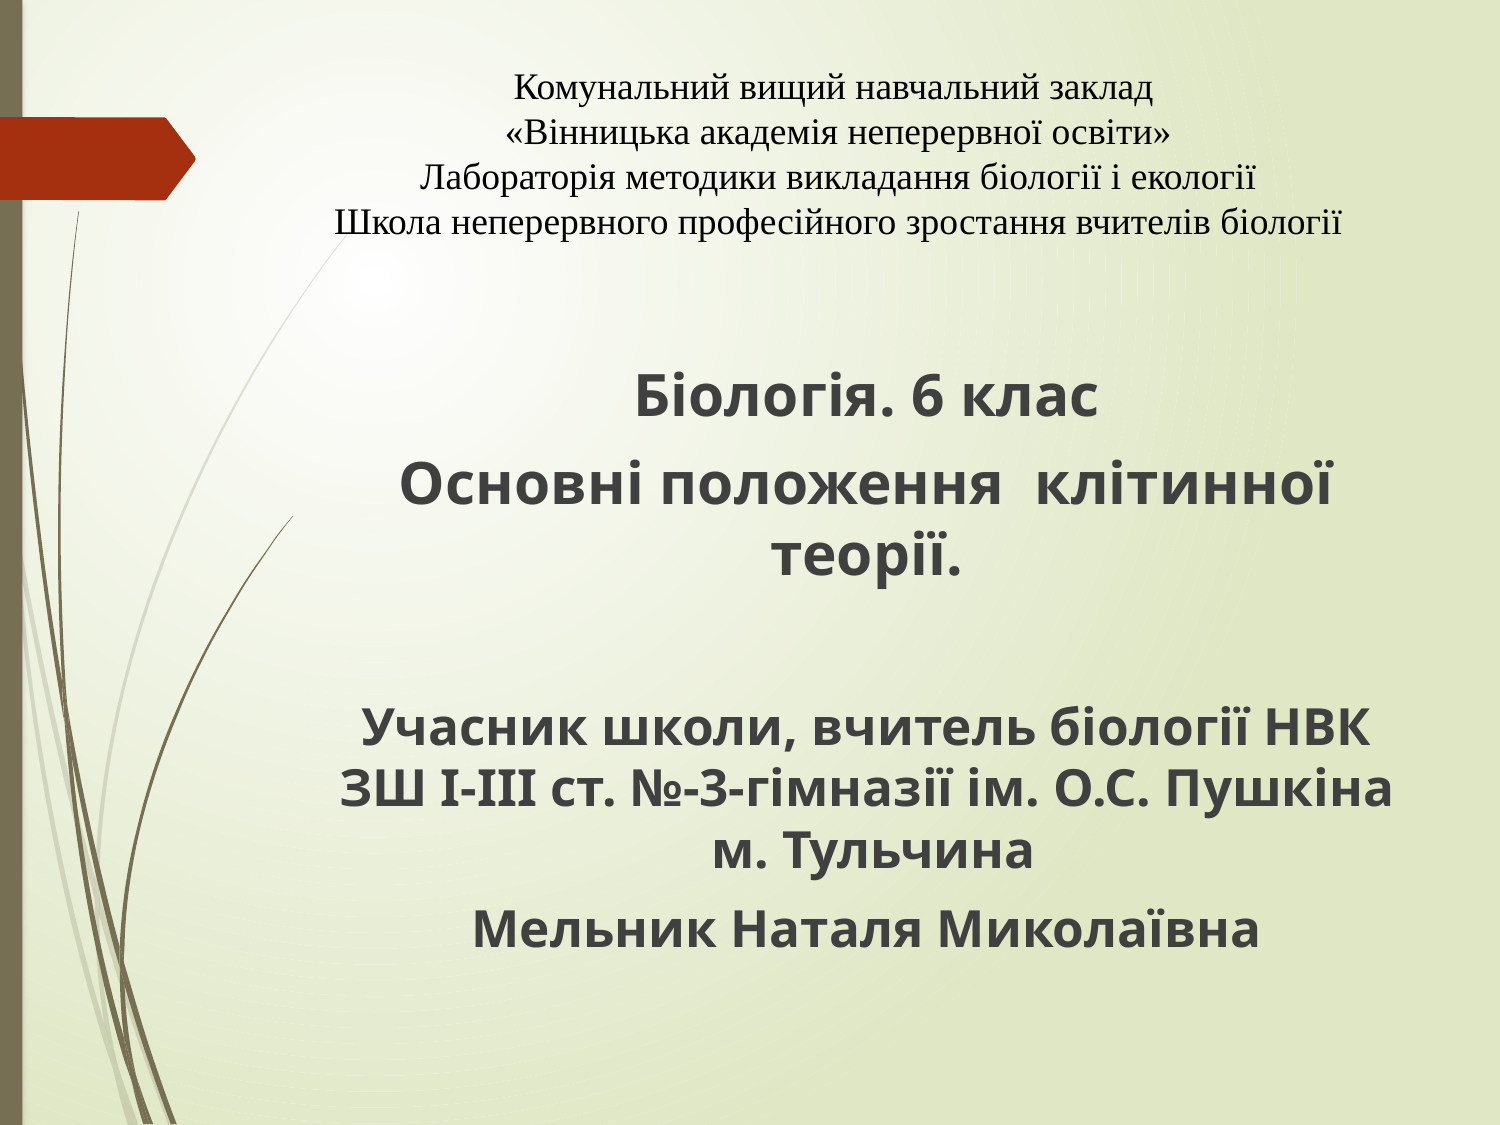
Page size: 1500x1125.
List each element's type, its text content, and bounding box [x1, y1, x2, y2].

title Комунальний вищий навчальний заклад «Вінницька академія неперервної освіти» Лабораторія методики викладання біології і екології Школа неперервного професійного зростання вчителів біології [230, 54, 1447, 313]
list Біологія. 6 клас Основні положення клітинної теорії. Учасник школи, вчитель біології НВК ЗШ I-III ст. №-3-гімназії ім. О.С. Пушкіна м. Тульчина Мельник Наталя Миколаївна [318, 350, 1416, 970]
